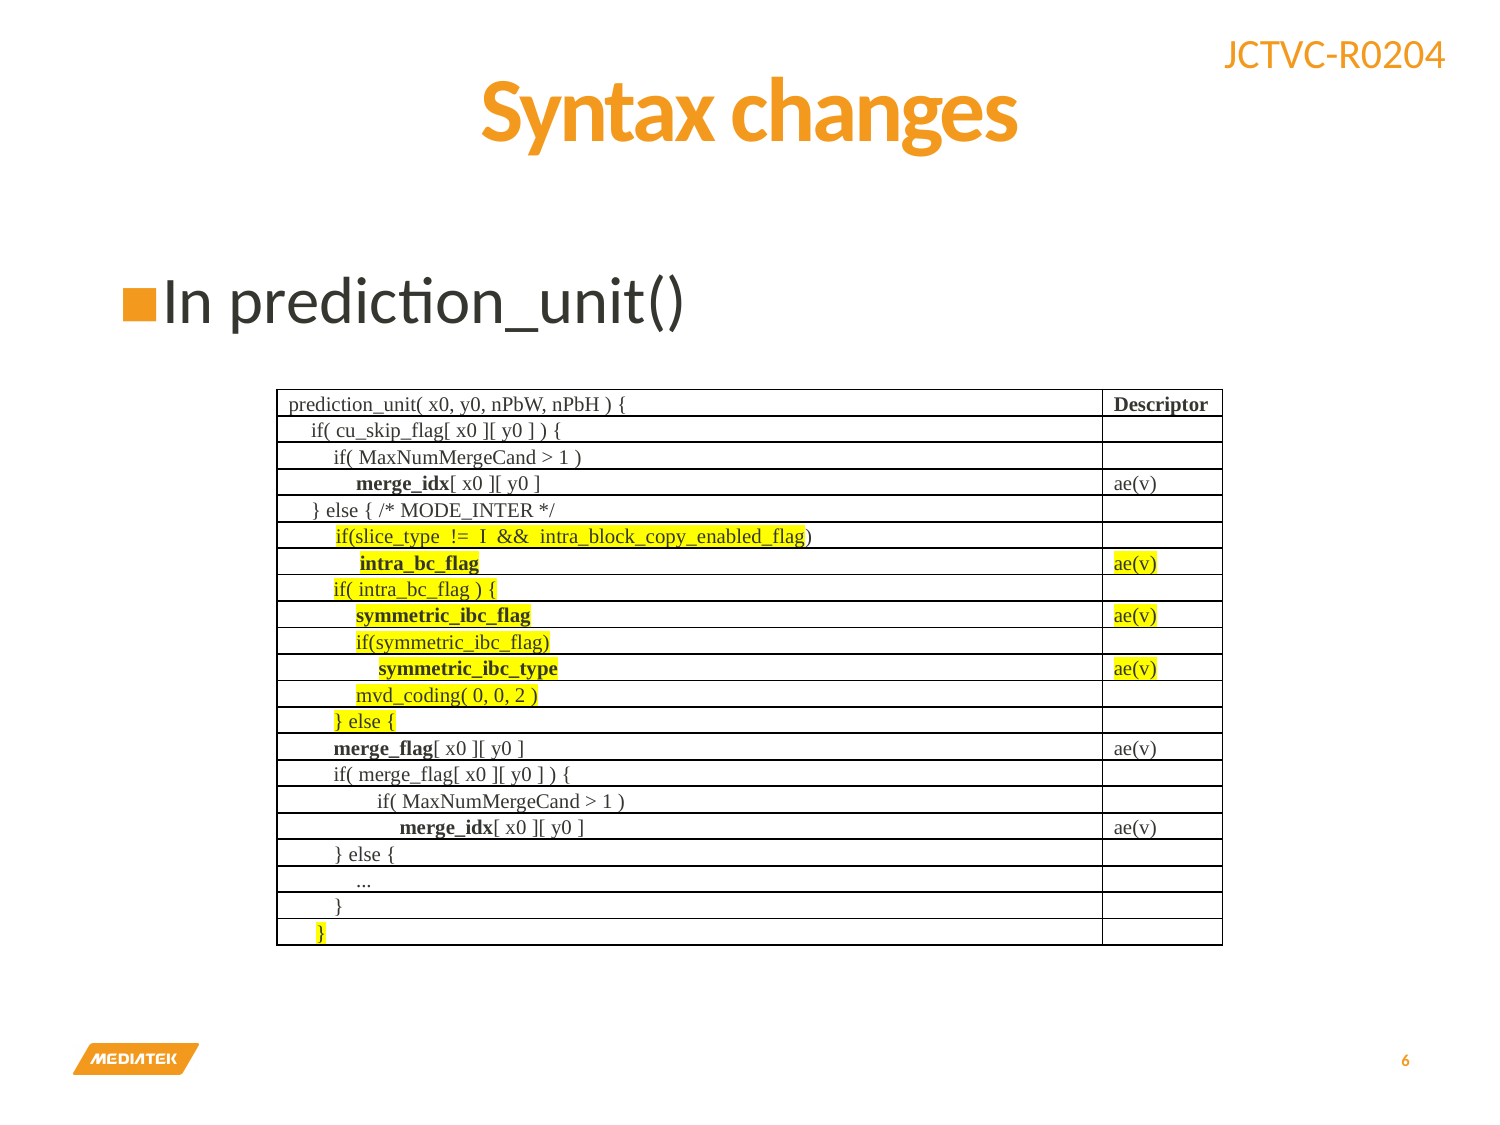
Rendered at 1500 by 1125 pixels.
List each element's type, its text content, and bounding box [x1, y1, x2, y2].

table_cell [1103, 761, 1222, 785]
table_cell if( MaxNumMergeCand > 1 ) [278, 443, 1102, 468]
table_cell merge_flag[ x0 ][ y0 ] [278, 734, 1102, 759]
table_cell [1103, 496, 1222, 521]
table_cell symmetric_ibc_flag [278, 602, 1102, 627]
table_cell ... [278, 867, 1102, 891]
table_cell merge_idx[ x0 ][ y0 ] [278, 814, 1102, 838]
table_cell if( merge_flag[ x0 ][ y0 ] ) { [278, 761, 1102, 785]
table_cell ae(v) [1103, 602, 1222, 627]
table_cell [1103, 681, 1222, 706]
table_header Descriptor [1103, 390, 1222, 415]
table_cell symmetric_ibc_type [278, 655, 1102, 680]
table_cell [1103, 575, 1222, 600]
table_cell [1103, 787, 1222, 812]
table_cell } else { /* MODE_INTER */ [278, 496, 1102, 521]
table_cell ae(v) [1103, 655, 1222, 680]
table_cell mvd_coding( 0, 0, 2 ) [278, 681, 1102, 706]
picture [73, 1043, 199, 1075]
table_cell ae(v) [1103, 549, 1222, 574]
table_cell [1103, 417, 1222, 441]
table_cell ae(v) [1103, 814, 1222, 838]
table_cell if(slice_type != I && intra_block_copy_enabled_flag) [278, 523, 1102, 547]
table_cell [1103, 919, 1222, 944]
table_cell [1103, 867, 1222, 891]
table_cell if(symmetric_ibc_flag) [278, 628, 1102, 653]
table_cell if( intra_bc_flag ) { [278, 575, 1102, 600]
table_cell if( MaxNumMergeCand > 1 ) [278, 787, 1102, 812]
table_cell intra_bc_flag [278, 549, 1102, 574]
table_cell [1103, 628, 1222, 653]
table_cell ae(v) [1103, 470, 1222, 494]
table_cell } else { [278, 840, 1102, 865]
table_header prediction_unit( x0, y0, nPbW, nPbH ) { [278, 390, 1102, 415]
slide_number 6 [1251, 1029, 1425, 1090]
table_cell if( cu_skip_flag[ x0 ][ y0 ] ) { [278, 417, 1102, 441]
table_cell } [278, 919, 1102, 944]
table_cell [1103, 708, 1222, 732]
table_cell [1103, 840, 1222, 865]
table_cell } [278, 893, 1102, 918]
table_cell merge_idx[ x0 ][ y0 ] [278, 470, 1102, 494]
title Syntax changes [75, 70, 1425, 257]
table_cell [1103, 523, 1222, 547]
table_cell [1103, 443, 1222, 468]
table_cell [1103, 893, 1222, 918]
list In prediction_unit() [102, 225, 1424, 473]
table_cell ae(v) [1103, 734, 1222, 759]
table_cell } else { [278, 708, 1102, 732]
